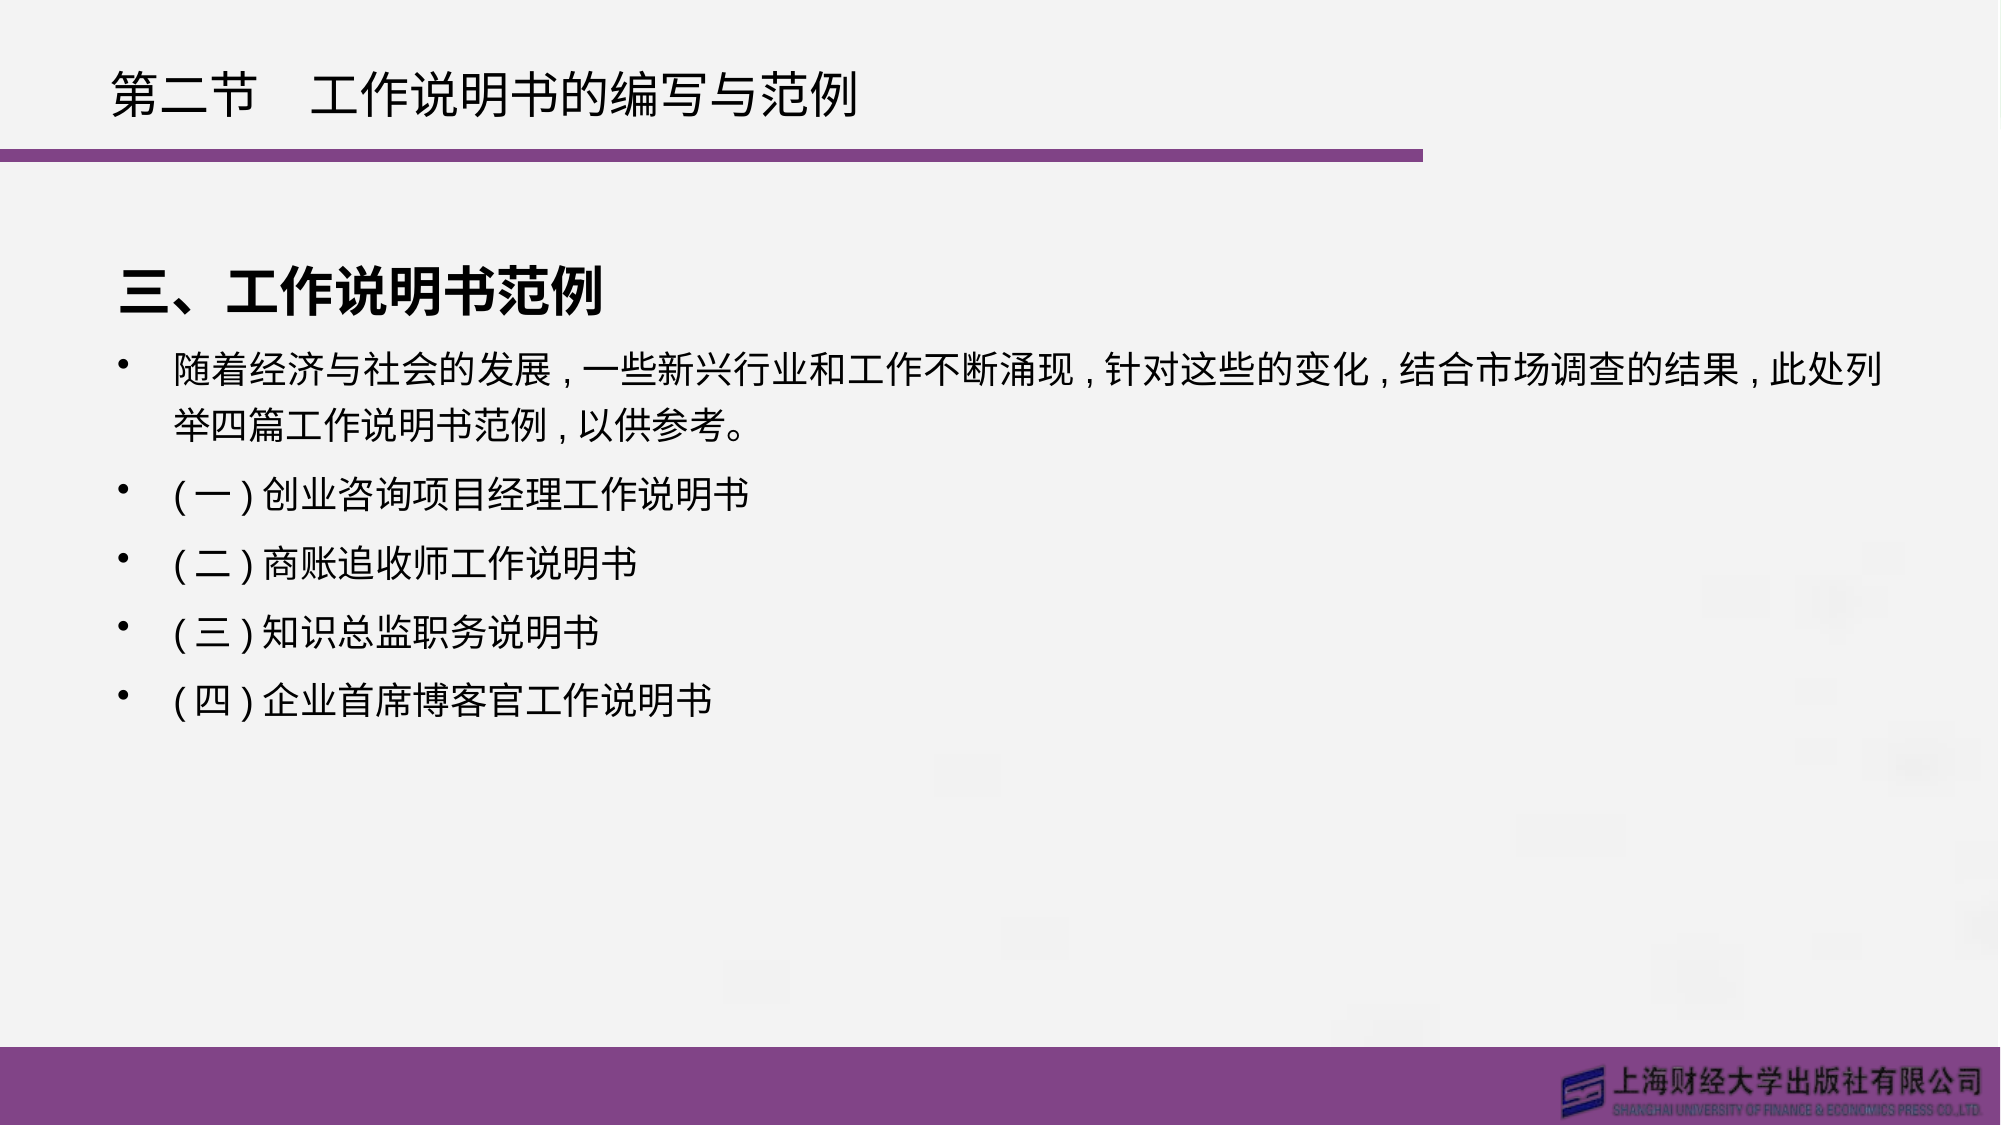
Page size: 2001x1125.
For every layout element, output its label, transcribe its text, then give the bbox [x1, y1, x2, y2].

title 第二节 工作说明书的编写与范例 [94, 42, 1451, 146]
picture [0, 0, 2001, 1125]
list 三、工作说明书范例 随着经济与社会的发展,一些新兴行业和工作不断涌现,针对这些的变化,结合市场调查的结果,此处列举四篇工作说明书范例,以供参考。 (一)创业咨询项目经理工作说明书 (二)商账追收师工作说明书 (三)知识总监职务说明书 (四)企业首席博客官工作说明书 [102, 233, 1898, 1032]
